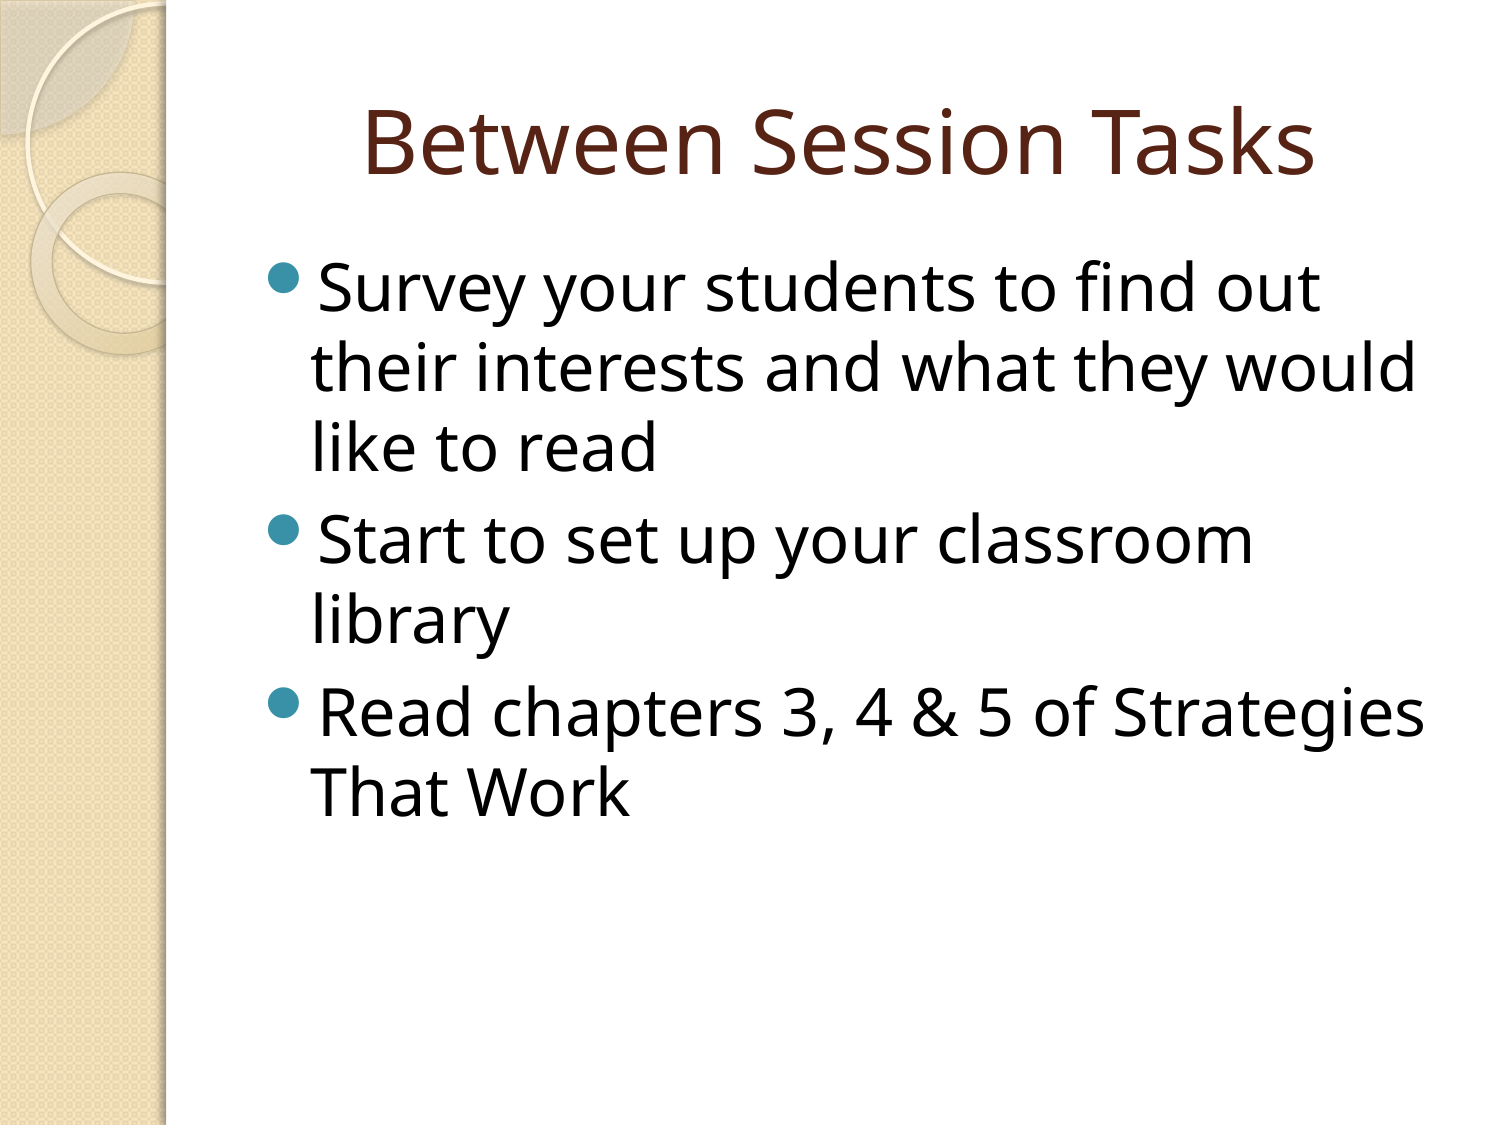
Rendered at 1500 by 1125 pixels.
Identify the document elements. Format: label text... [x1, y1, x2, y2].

title Between Session Tasks [235, 45, 1466, 233]
list Survey your students to find out their interests and what they would like to read Start to set up your classroom library Read chapters 3, 4 & 5 of Strategies That Work [235, 237, 1466, 1025]
